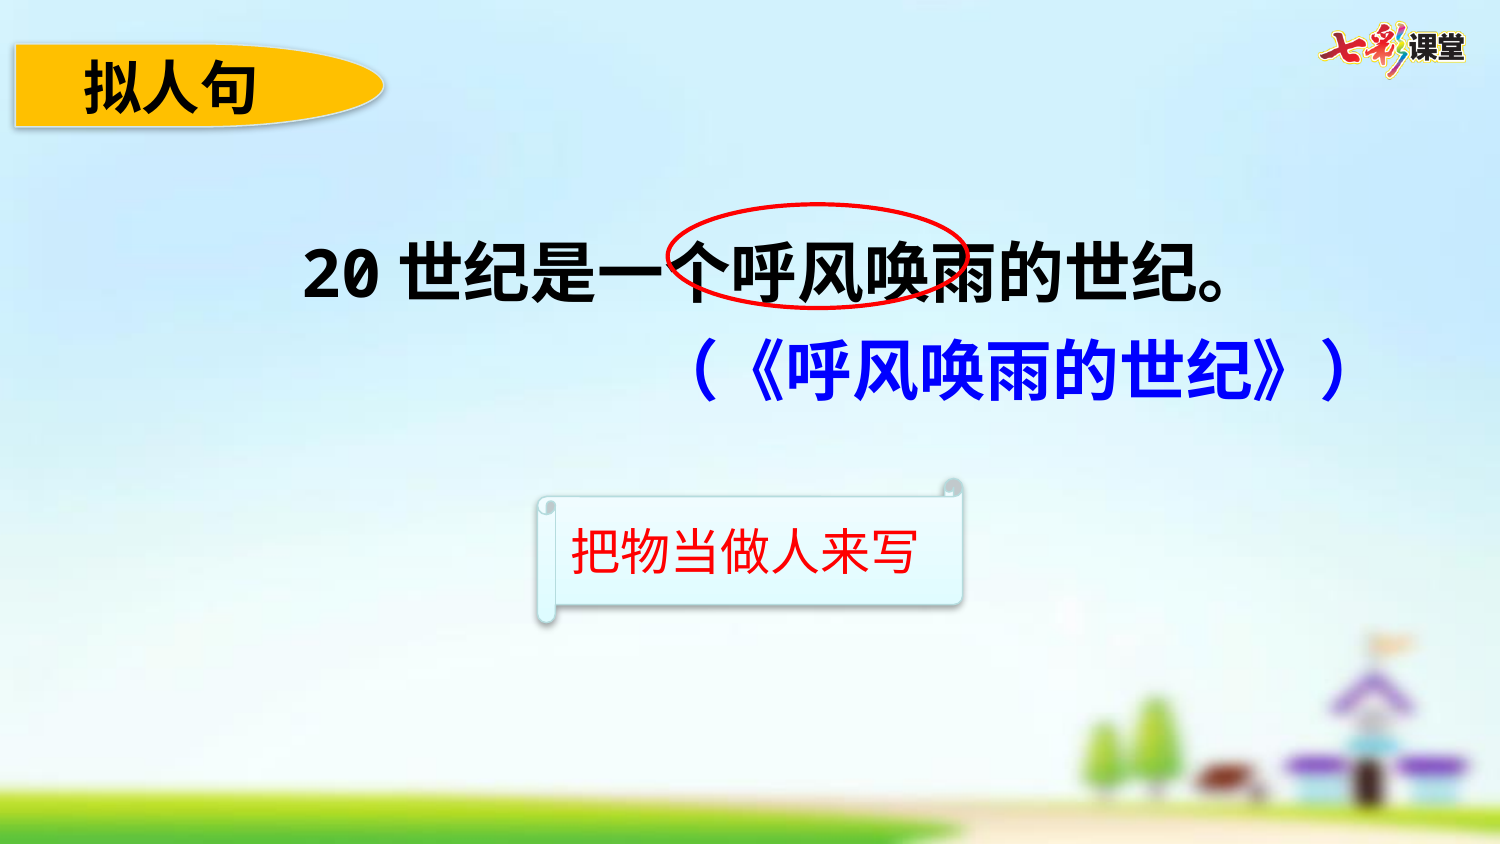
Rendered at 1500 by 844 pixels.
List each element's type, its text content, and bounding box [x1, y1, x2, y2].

picture [0, 0, 1500, 844]
text_box 20世纪是一个呼风唤雨的世纪。 （《呼风唤雨的世纪》） [106, 197, 1447, 416]
text_box 把物当做人来写 [536, 477, 964, 624]
text_box [665, 202, 970, 311]
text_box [0, 43, 385, 128]
